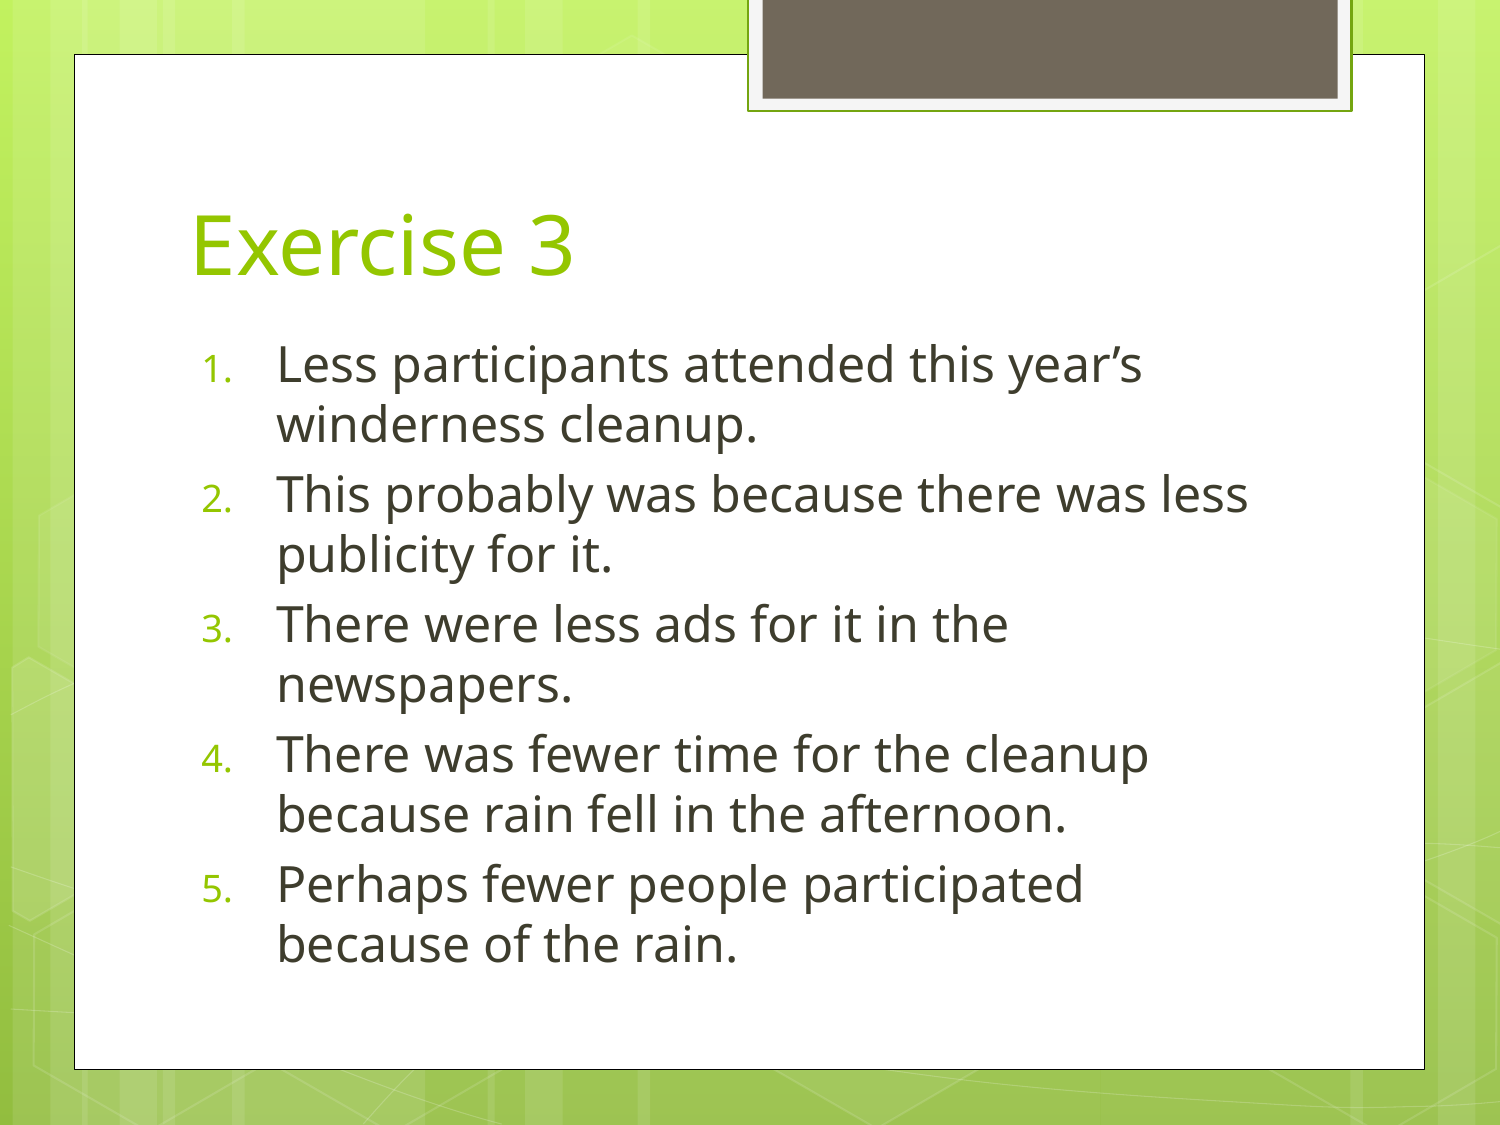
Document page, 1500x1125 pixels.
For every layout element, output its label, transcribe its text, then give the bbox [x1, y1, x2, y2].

list Less participants attended this year’s winderness cleanup. This probably was because there was less publicity for it. There were less ads for it in the newspapers. There was fewer time for the cleanup because rain fell in the afternoon. Perhaps fewer people participated because of the rain. [174, 324, 1287, 1013]
title Exercise 3 [174, 112, 1328, 300]
